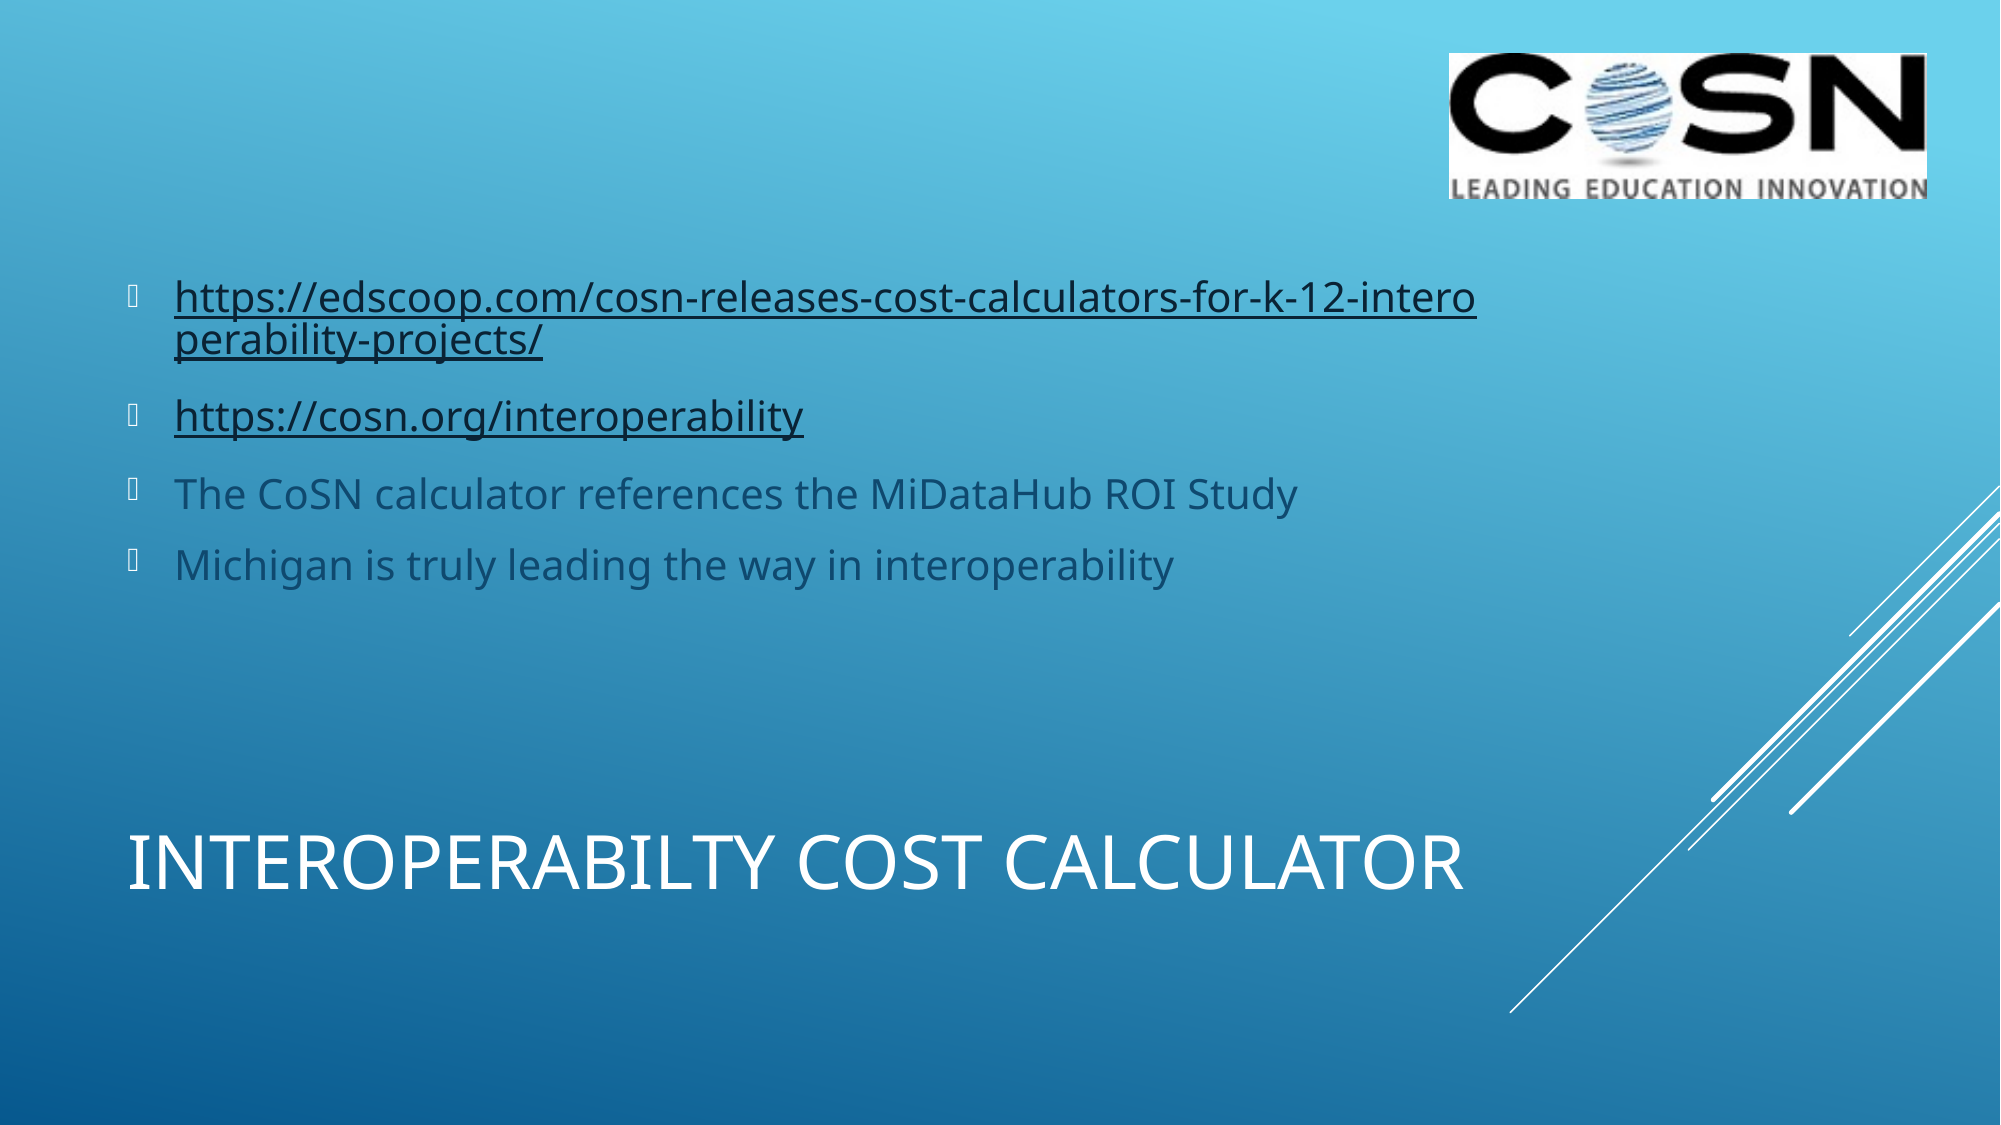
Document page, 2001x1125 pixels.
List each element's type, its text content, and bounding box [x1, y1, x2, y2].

list https://edscoop.com/cosn-releases-cost-calculators-for-k-12-interoperability-projects/ https://cosn.org/interoperability The CoSN calculator references the MiDataHub ROI Study Michigan is truly leading the way in interoperability [112, 112, 1513, 706]
title Interoperabilty Cost Calculator [112, 736, 1513, 984]
picture [1449, 53, 1928, 199]
